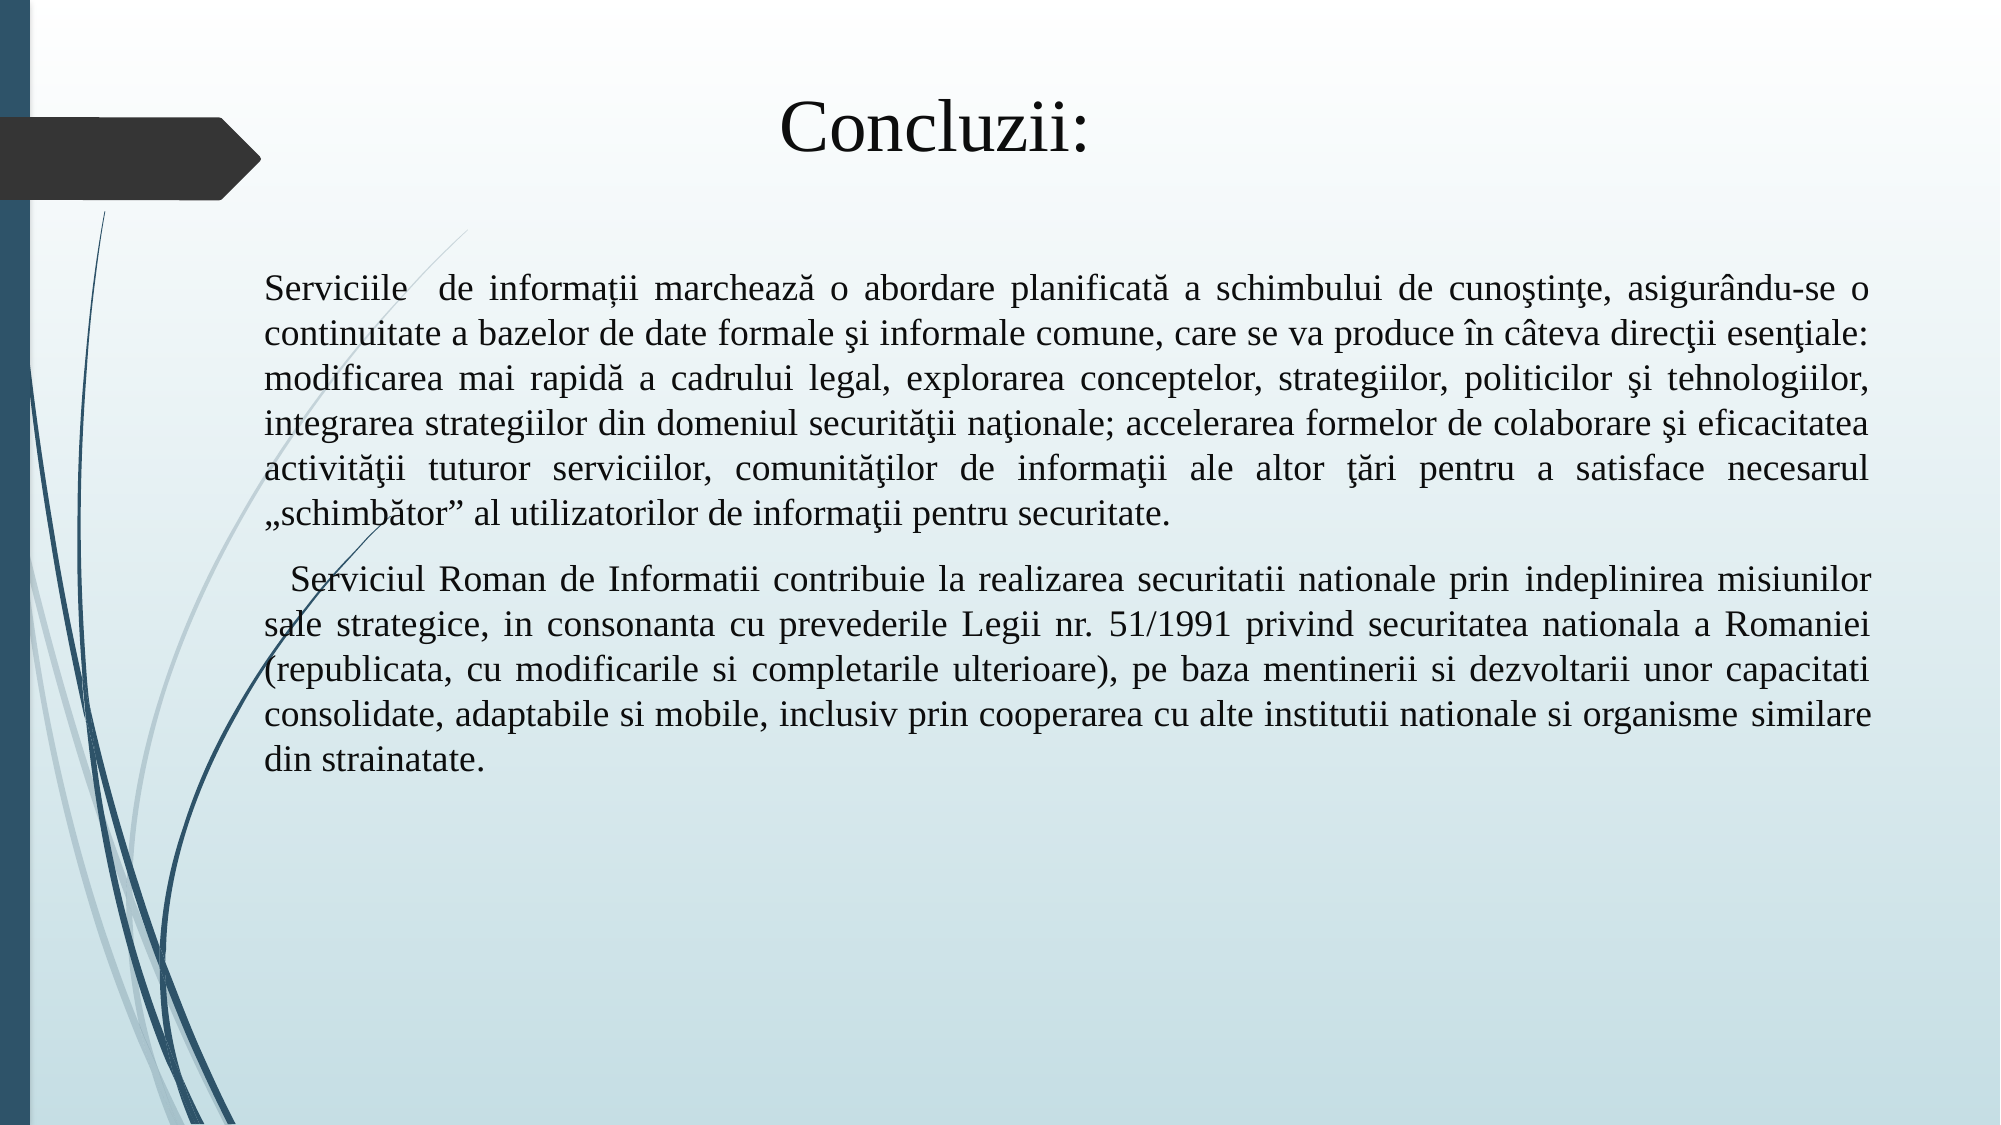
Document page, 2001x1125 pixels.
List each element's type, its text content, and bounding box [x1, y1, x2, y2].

title Concluzii: [204, 68, 1667, 279]
list Serviciile de informații marchează o abordare planificată a schimbului de cunoştinţe, asigurându-se o continuitate a bazelor de date formale şi informale comune, care se va produce în câteva direcţii esenţiale: modificarea mai rapidă a cadrului legal, explorarea conceptelor, strategiilor, politicilor şi tehnologiilor, integrarea strategiilor din domeniul securităţii naţionale; accelerarea formelor de colaborare şi eficacitatea activităţii tuturor serviciilor, comunităţilor de informaţii ale altor ţări pentru a satisface necesarul „schimbător” al utilizatorilor de informaţii pentru securitate. Serviciul Roman de Informatii contribuie la realizarea securitatii nationale prin indeplinirea misiunilor sale strategice, in consonanta cu prevederile Legii nr. 51/1991 privind securitatea nationala a Romaniei (republicata, cu modificarile si completarile ulterioare), pe baza mentinerii si dezvoltarii unor capacitati consolidate, adaptabile si mobile, inclusiv prin cooperarea cu alte institutii nationale si organisme similare din strainatate. [249, 255, 1888, 970]
